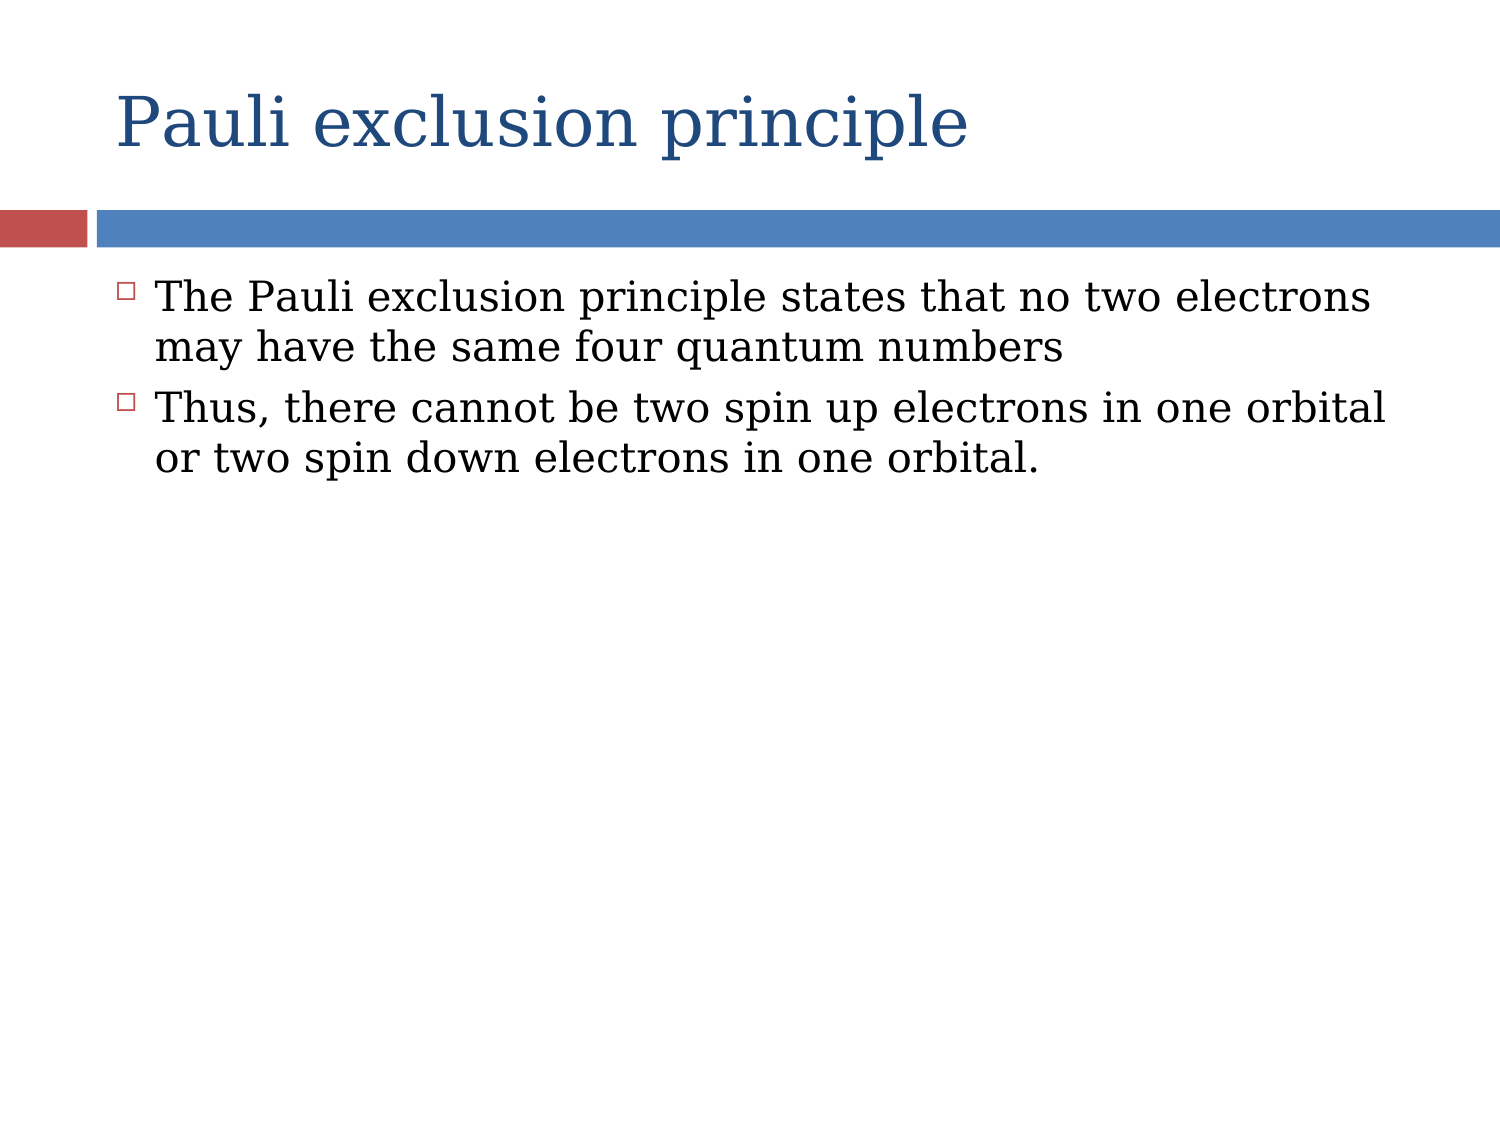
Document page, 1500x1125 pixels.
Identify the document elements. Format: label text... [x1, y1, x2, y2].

title Pauli exclusion principle [100, 37, 1438, 200]
